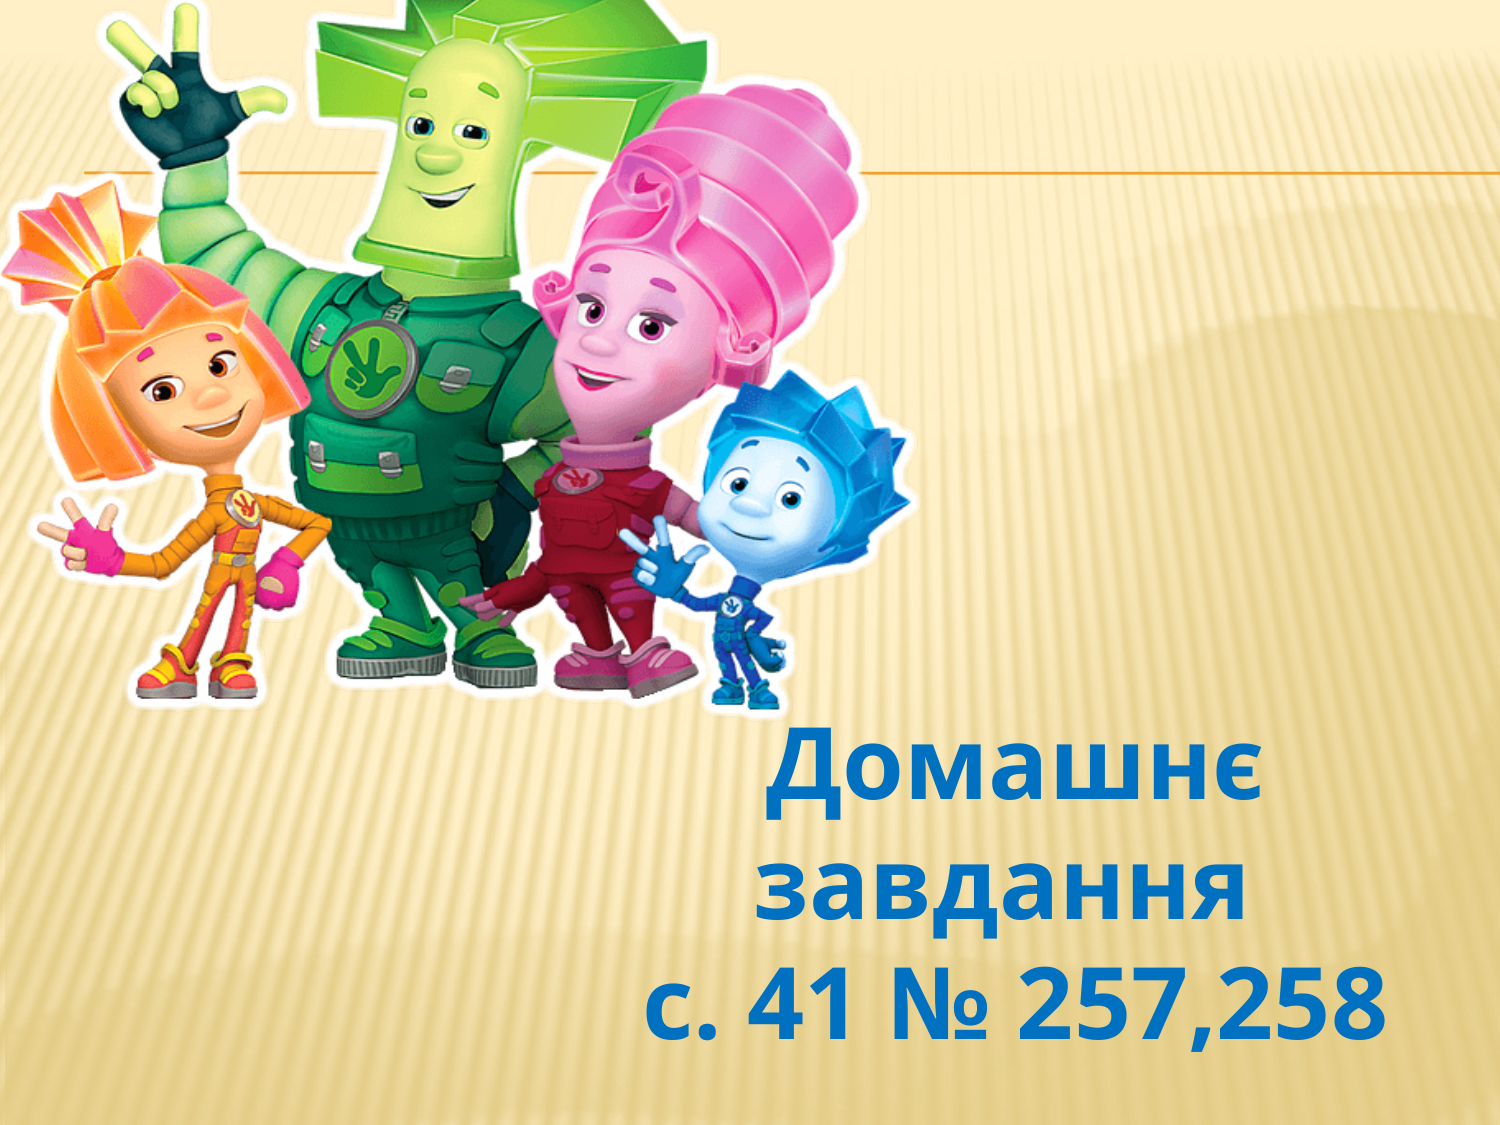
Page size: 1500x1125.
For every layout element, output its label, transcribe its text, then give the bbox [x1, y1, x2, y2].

text_box Домашнє завдання с. 41 № 257,258 [620, 692, 1412, 1067]
picture [0, 0, 977, 729]
